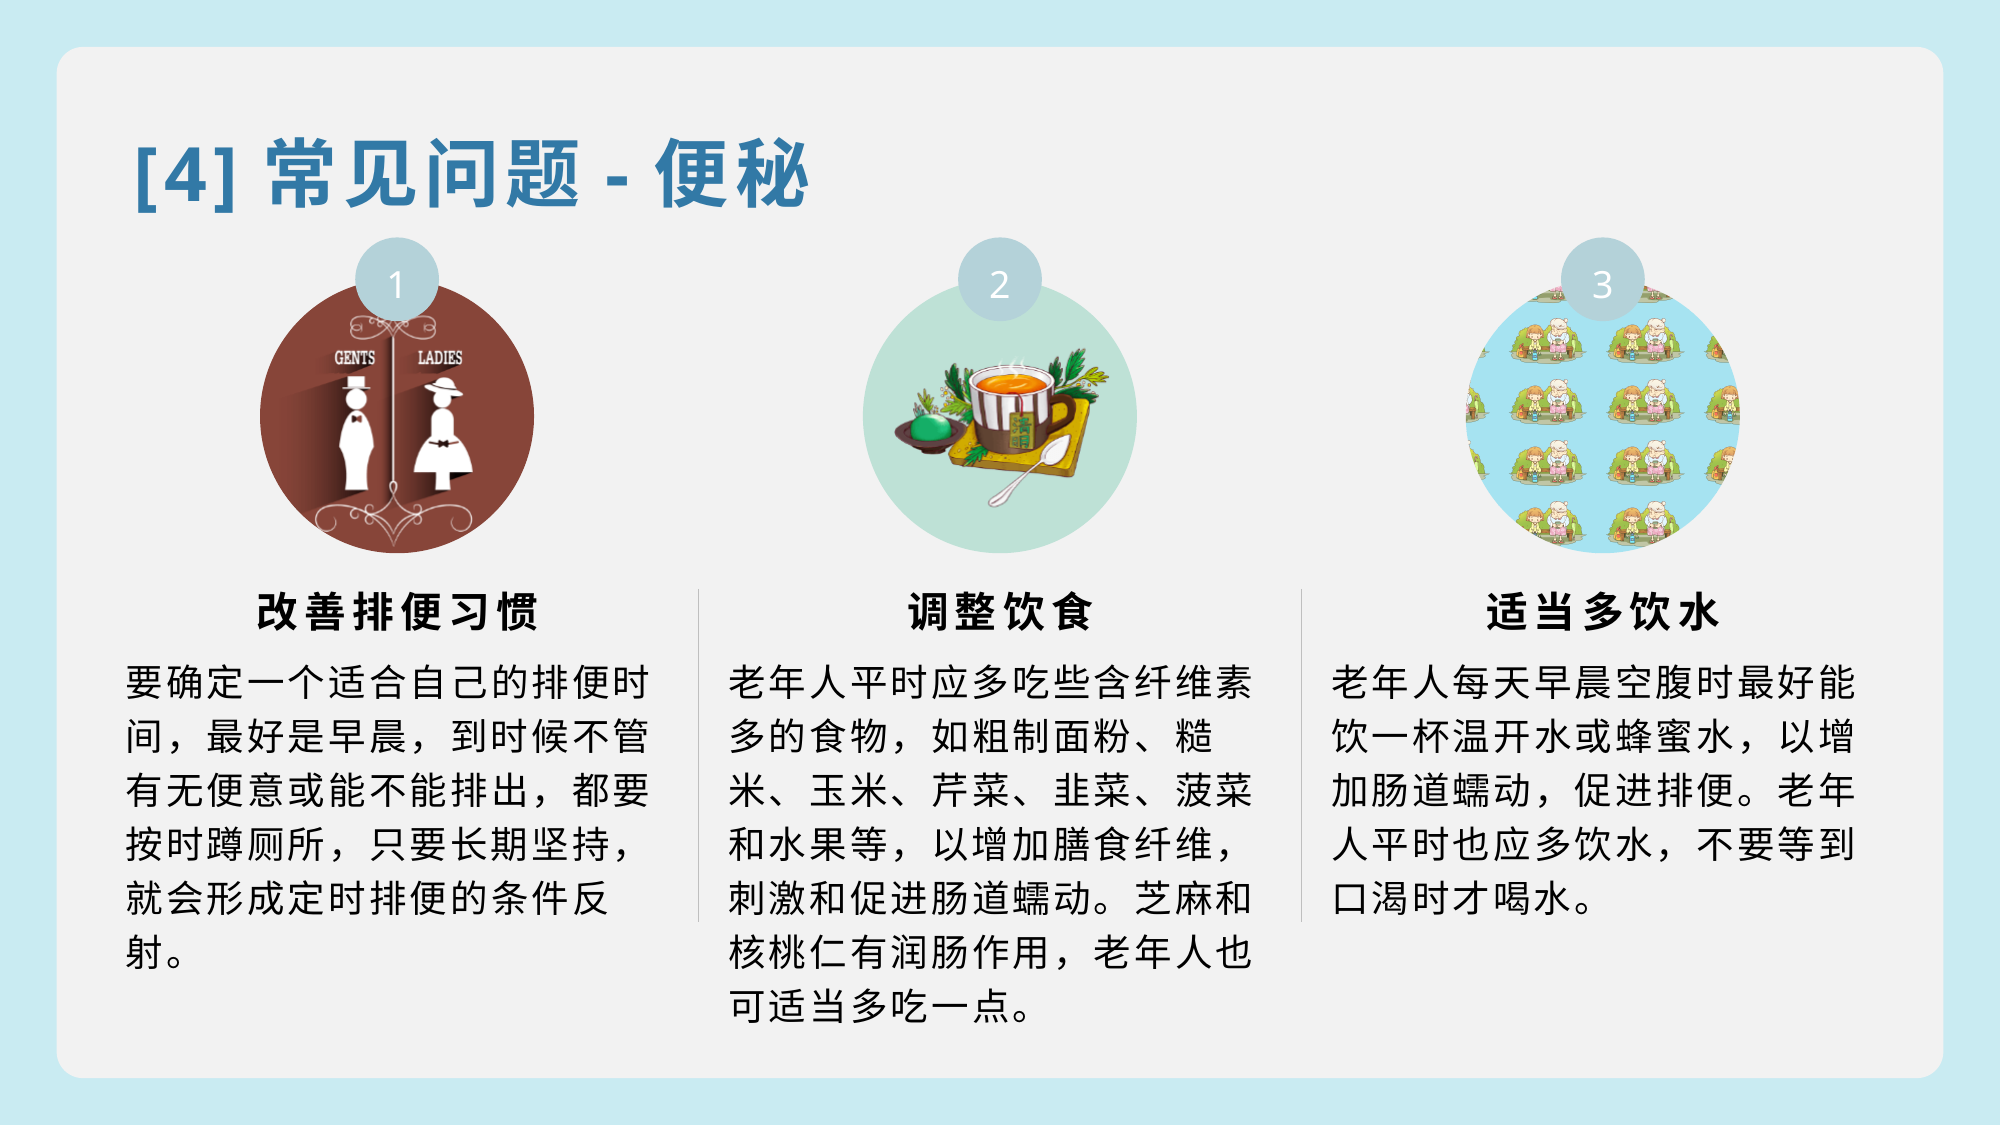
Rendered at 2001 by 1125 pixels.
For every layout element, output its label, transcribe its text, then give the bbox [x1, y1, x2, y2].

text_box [259, 237, 1741, 554]
text_box [54, 44, 1946, 1081]
text_box [4]常见问题-便秘 [118, 84, 1500, 240]
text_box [698, 588, 1302, 922]
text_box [110, 562, 1890, 1037]
